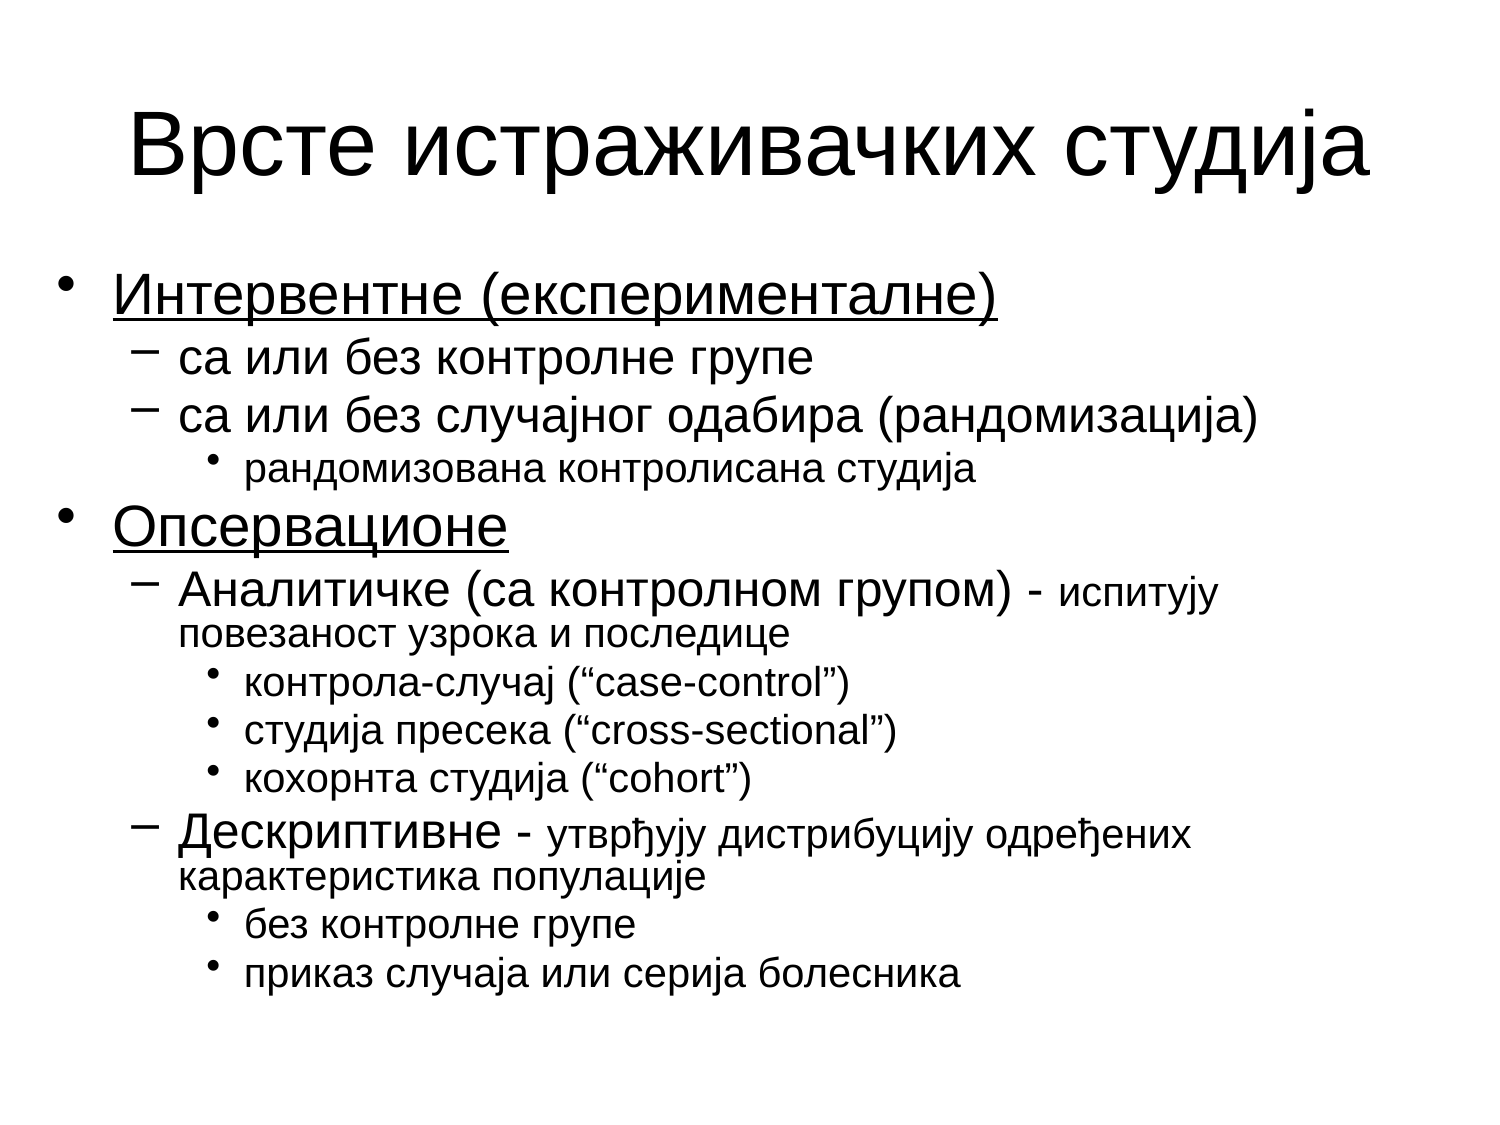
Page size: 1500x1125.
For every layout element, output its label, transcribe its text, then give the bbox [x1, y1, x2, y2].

title Врсте истраживачких студија [74, 44, 1426, 233]
list Интервентне (експерименталне) са или без контролне групе са или без случајног одабира (рандомизација) рандомизована контролисана студија Опсервационе Аналитичке (са контролном групом) - испитују повезаност узрока и последице контрола-случај (“case-control”) студија пресека (“cross-sectional”) кохорнта студија (“cohort”) Дескриптивне - утврђују дистрибуцију одређених карактеристика популације без контролне групе приказ случаја или серија болесника [41, 262, 1448, 1059]
